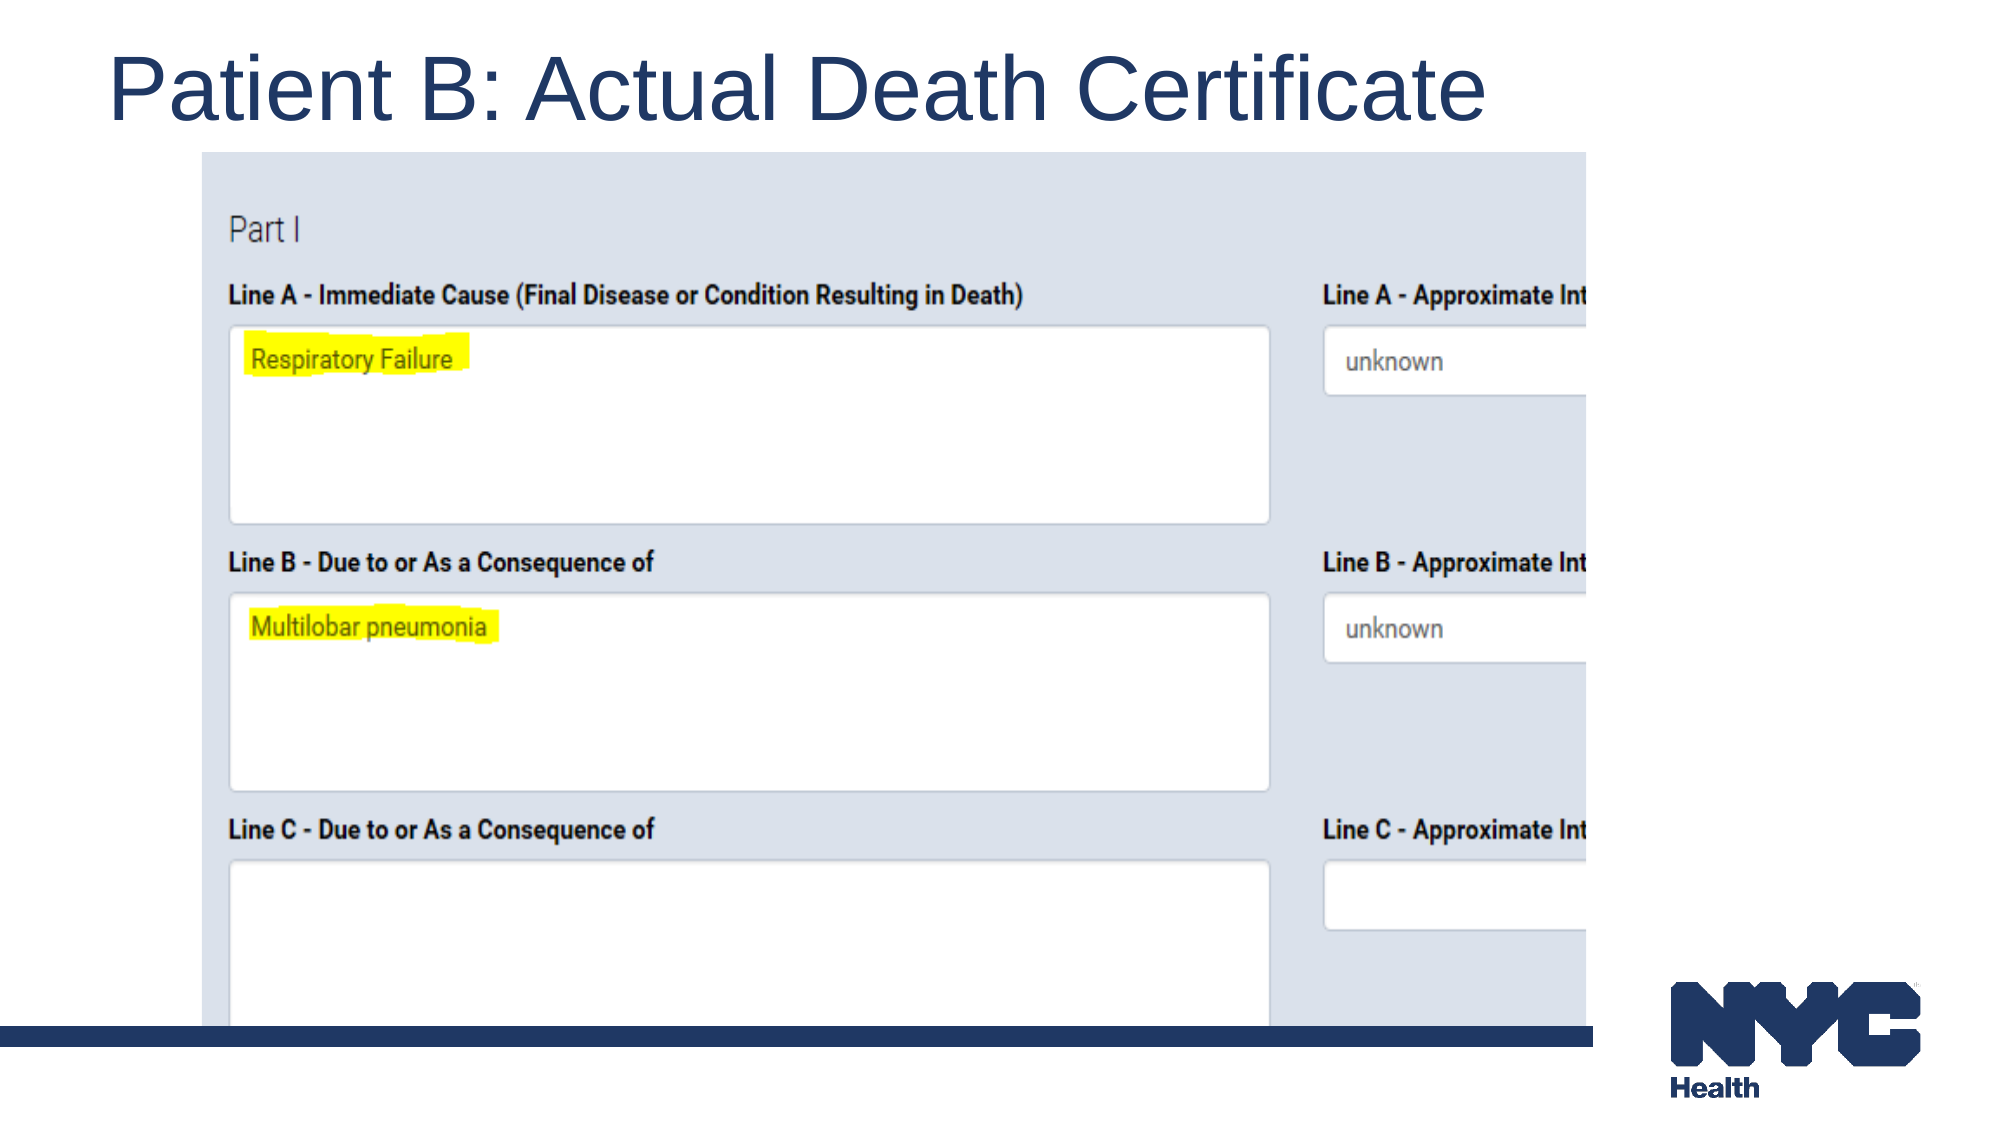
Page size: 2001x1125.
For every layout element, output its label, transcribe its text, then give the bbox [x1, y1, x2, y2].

picture [1671, 982, 1921, 1098]
picture [201, 152, 1587, 1026]
title Patient B: Actual Death Certificate [99, 45, 1900, 233]
